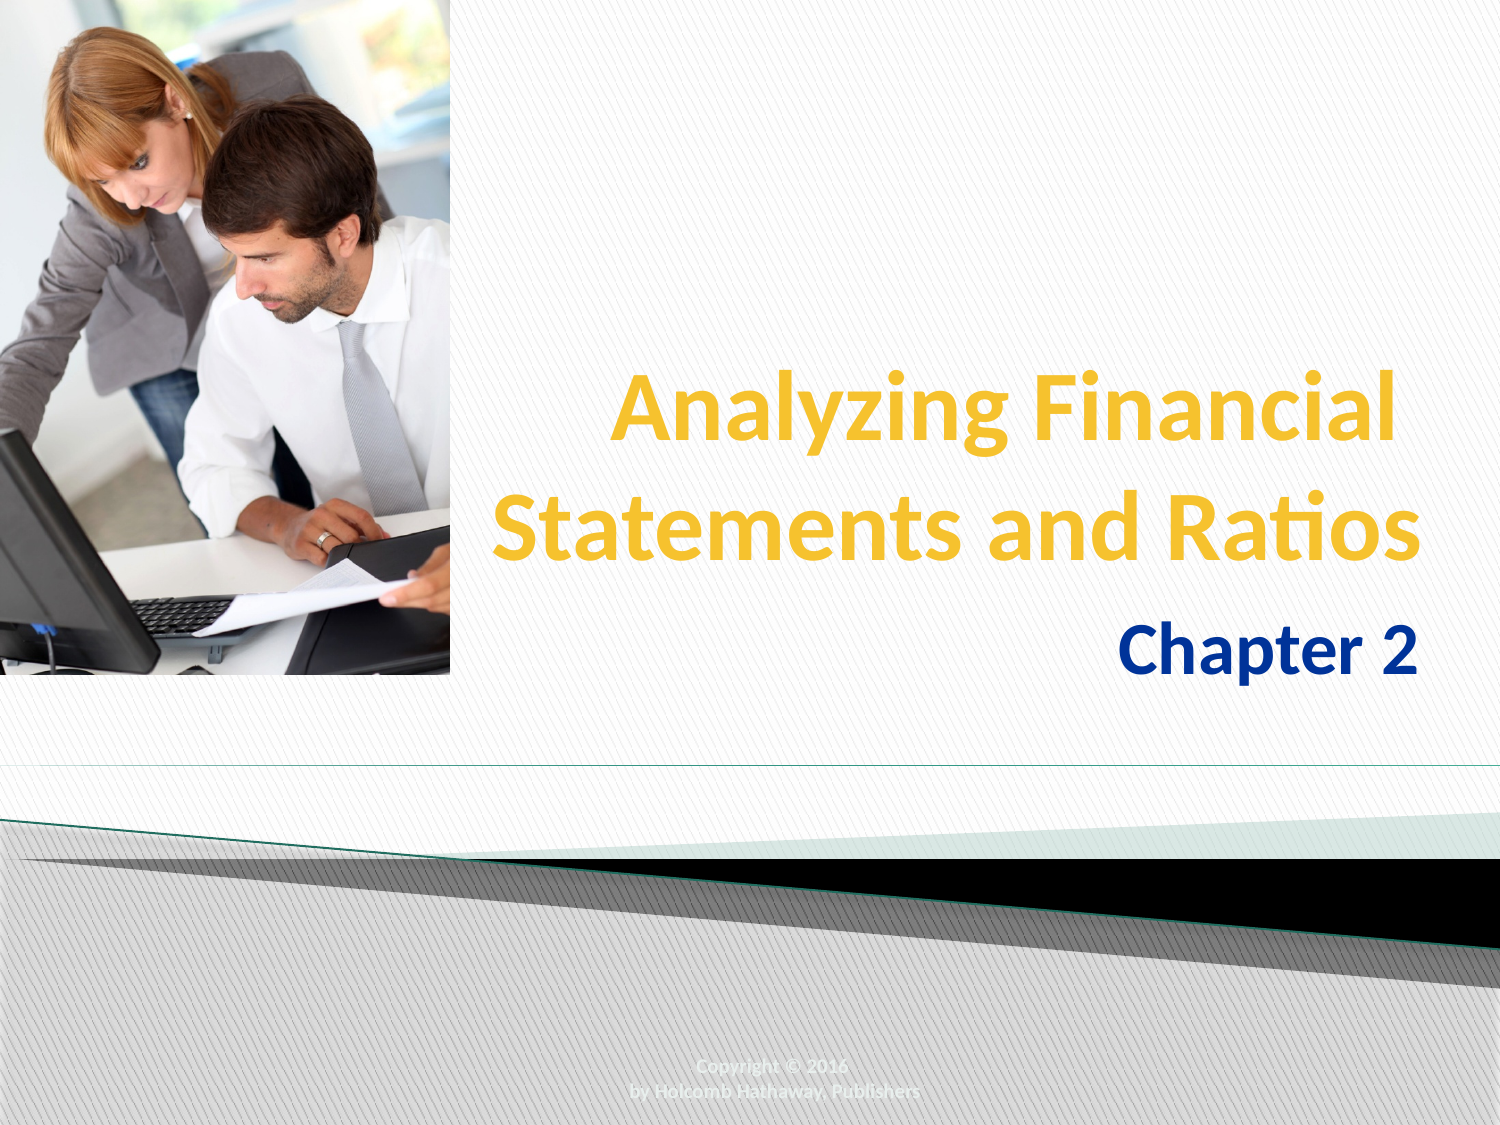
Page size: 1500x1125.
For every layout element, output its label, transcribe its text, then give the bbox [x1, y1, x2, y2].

title Analyzing Financial Statements and Ratios [456, 287, 1438, 588]
picture [5, 859, 1500, 989]
subtitle Chapter 2 [162, 592, 1438, 790]
picture [0, 0, 451, 676]
footer Copyright © 2016 by Holcomb Hathaway, Publishers [582, 1050, 968, 1110]
